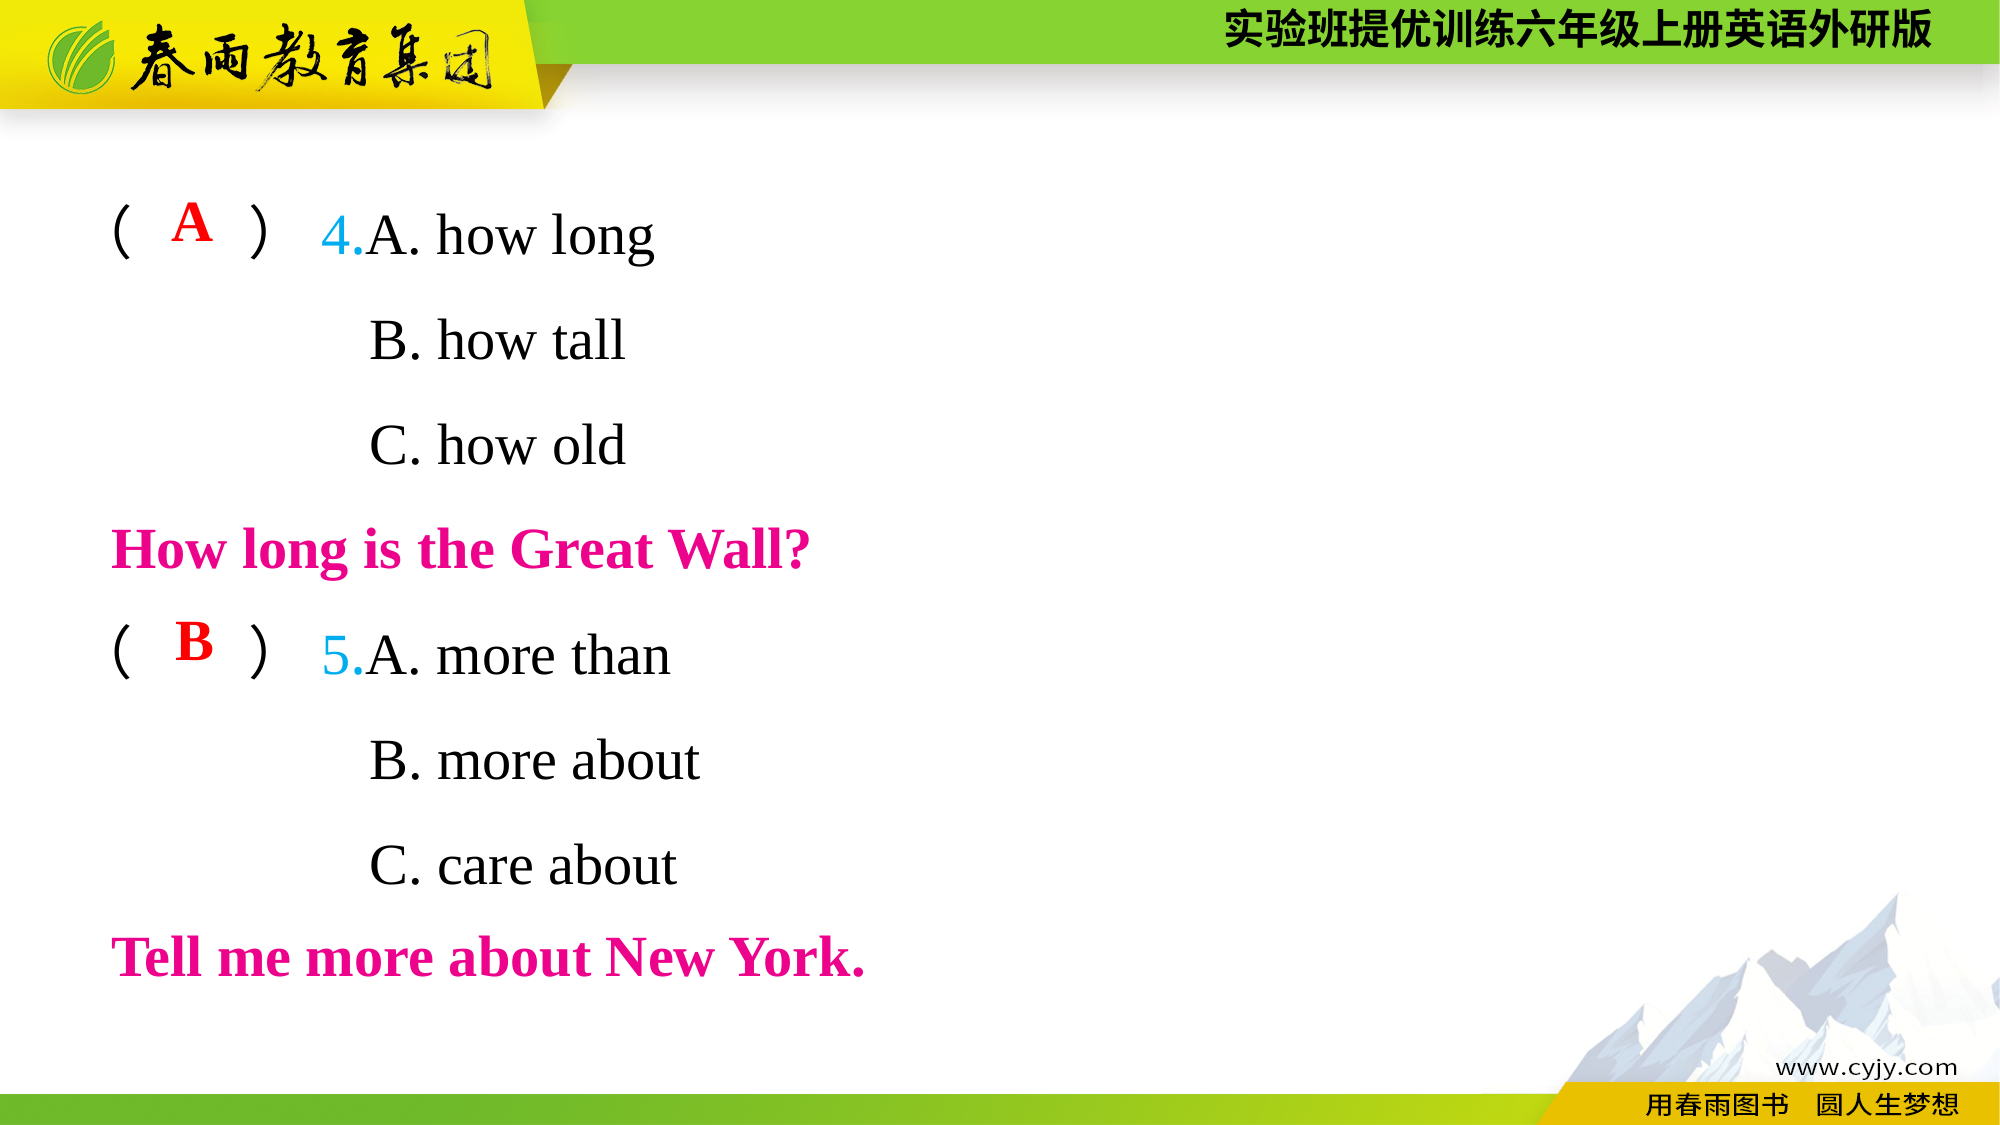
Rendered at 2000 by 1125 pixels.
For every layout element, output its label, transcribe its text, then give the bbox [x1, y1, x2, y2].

picture [0, 0, 2000, 1125]
text_box How long is the Great Wall? [96, 467, 1944, 573]
text_box （ ）5.A. more than B. more about C. care about [59, 573, 1944, 904]
text_box A [156, 176, 232, 261]
list （ ）4.A. how long B. how tall C. how old [59, 153, 1944, 474]
text_box B [160, 594, 244, 680]
text_box Tell me more about New York. [96, 875, 1932, 996]
